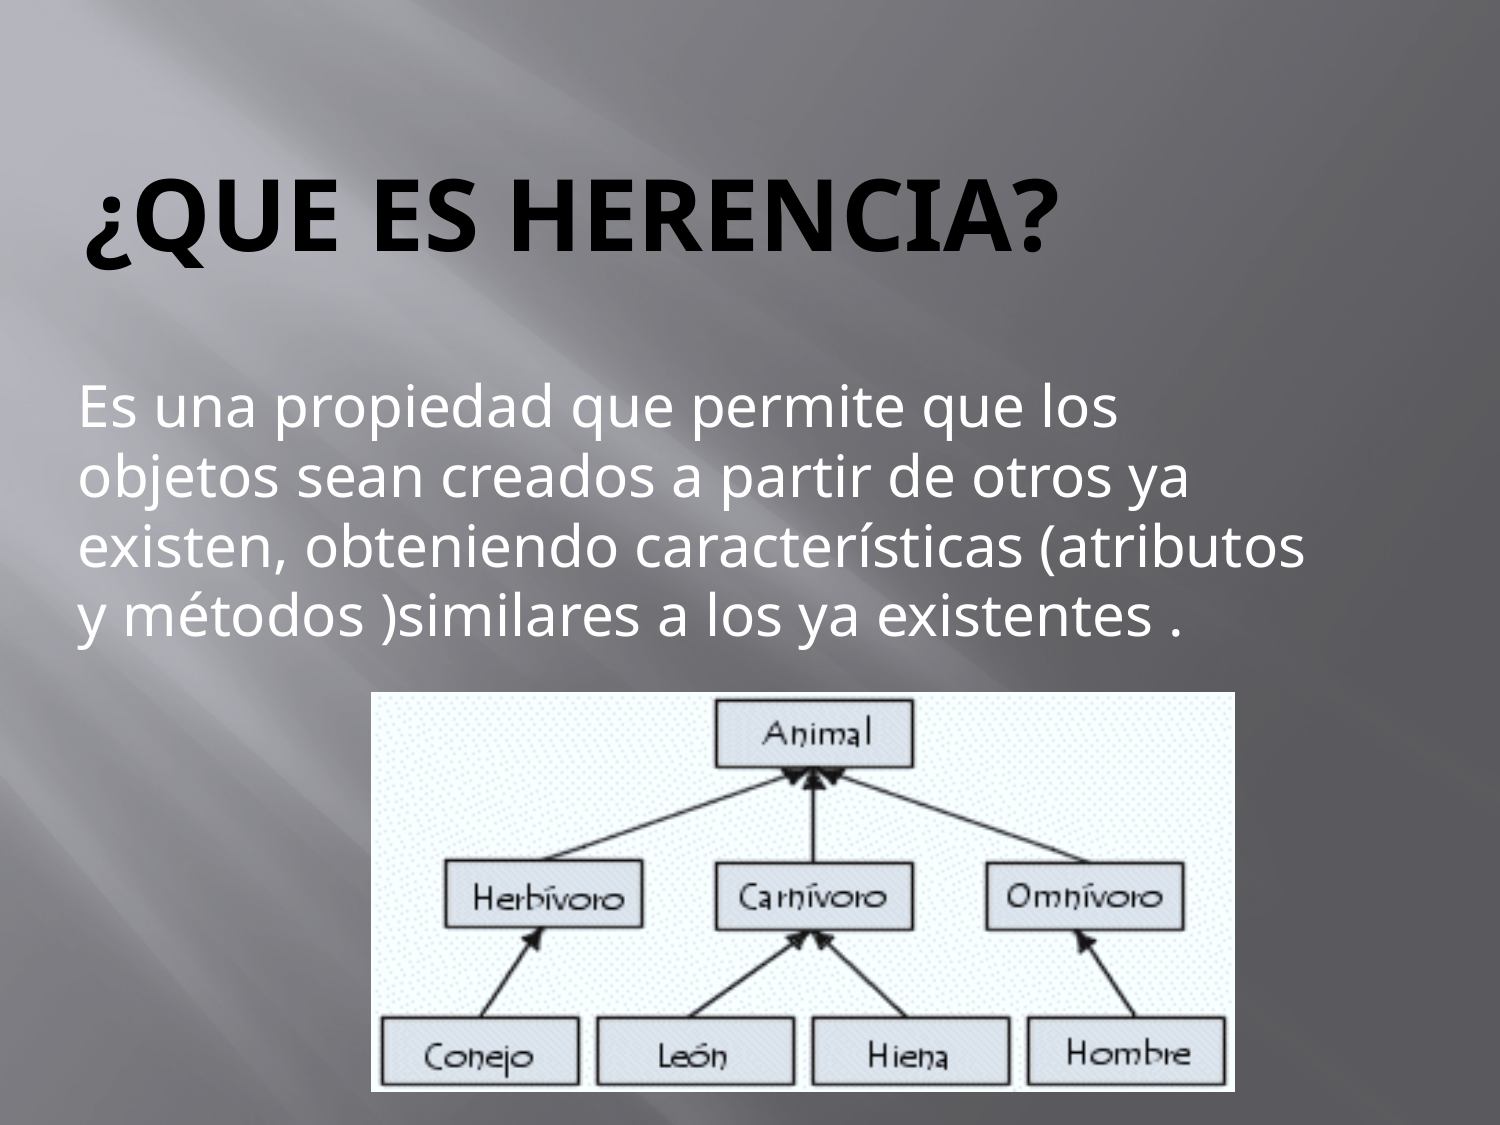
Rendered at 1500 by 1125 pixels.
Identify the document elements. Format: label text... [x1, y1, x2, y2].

picture [371, 692, 1235, 1093]
title ¿QUE ES HERENCIA? [76, 0, 1365, 272]
subtitle Es una propiedad que permite que los objetos sean creados a partir de otros ya existen, obteniendo características (atributos y métodos )similares a los ya existentes . [63, 361, 1352, 706]
